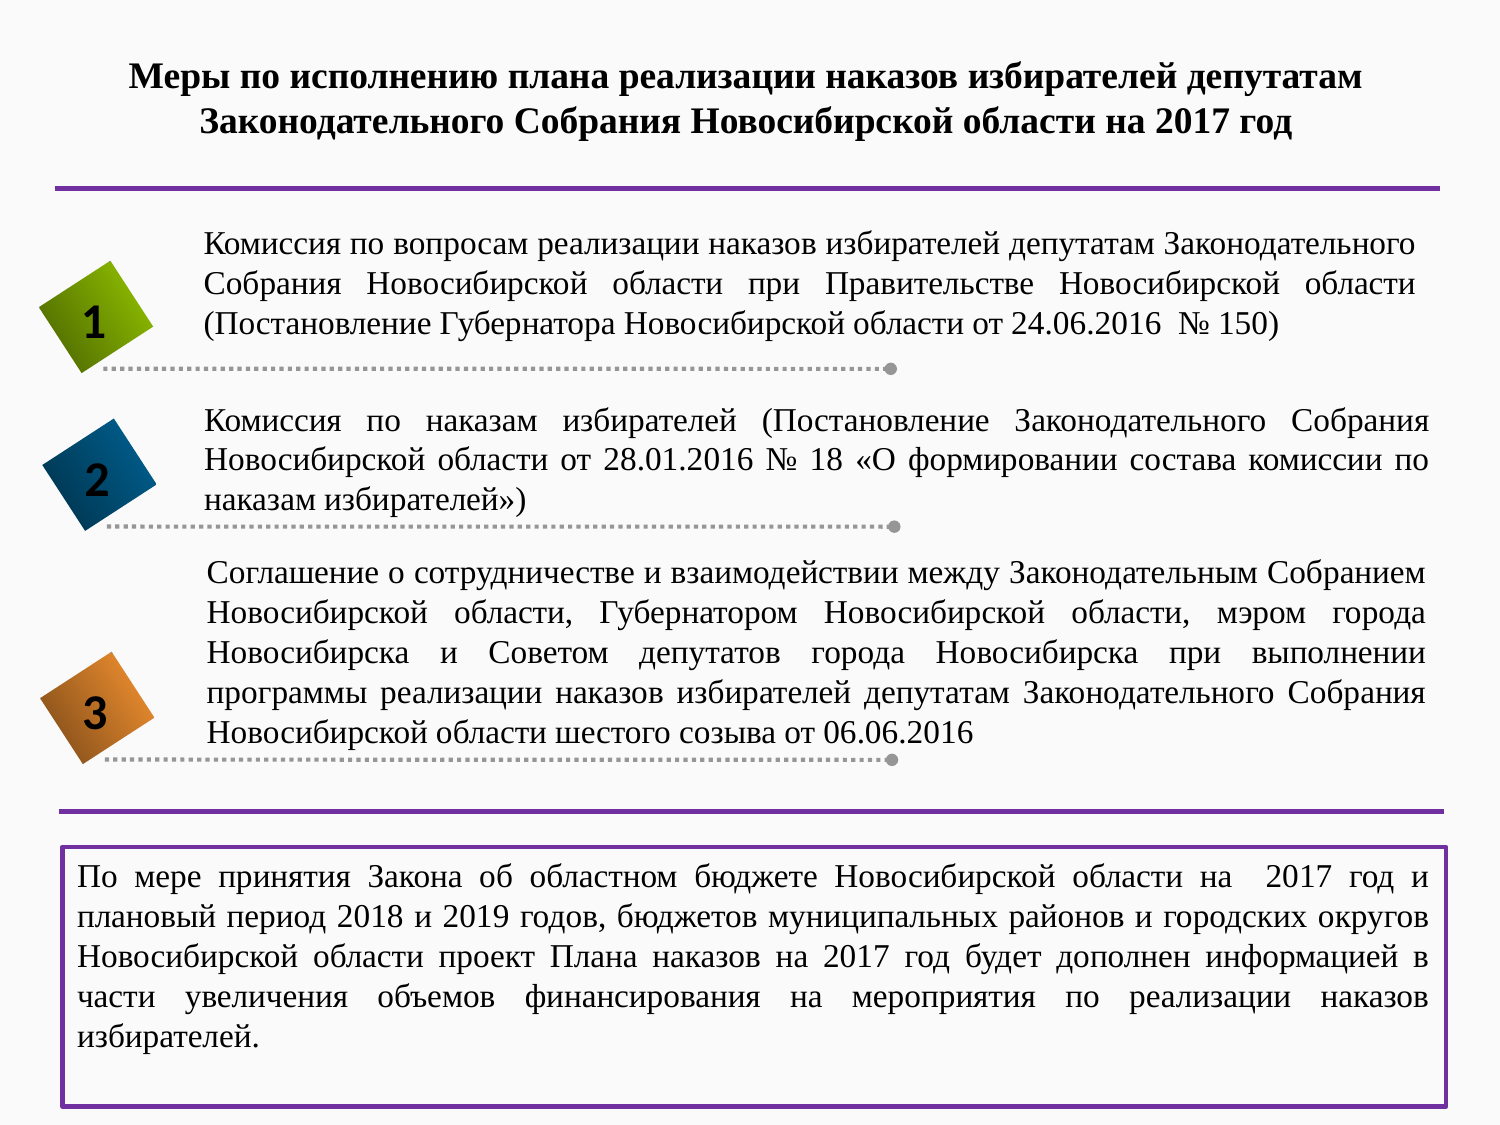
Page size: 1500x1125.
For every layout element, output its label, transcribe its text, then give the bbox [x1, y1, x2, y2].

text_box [56, 390, 1446, 527]
text_box По мере принятия Закона об областном бюджете Новосибирской области на 2017 год и плановый период 2018 и 2019 годов, бюджетов муниципальных районов и городских округов Новосибирской области проект Плана наказов на 2017 год будет дополнен информацией в части увеличения объемов финансирования на мероприятия по реализации наказов избирателей. [62, 847, 1447, 1107]
text_box Меры по исполнению плана реализации наказов избирателей депутатам Законодательного Собрания Новосибирской области на 2017 год [53, 43, 1439, 149]
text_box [54, 542, 1443, 760]
text_box Комиссия по вопросам реализации наказов избирателей депутатам Законодательного Собрания Новосибирской области при Правительстве Новосибирской области (Постановление Губернатора Новосибирской области от 24.06.2016 № 150) [182, 201, 1439, 362]
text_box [53, 277, 891, 369]
